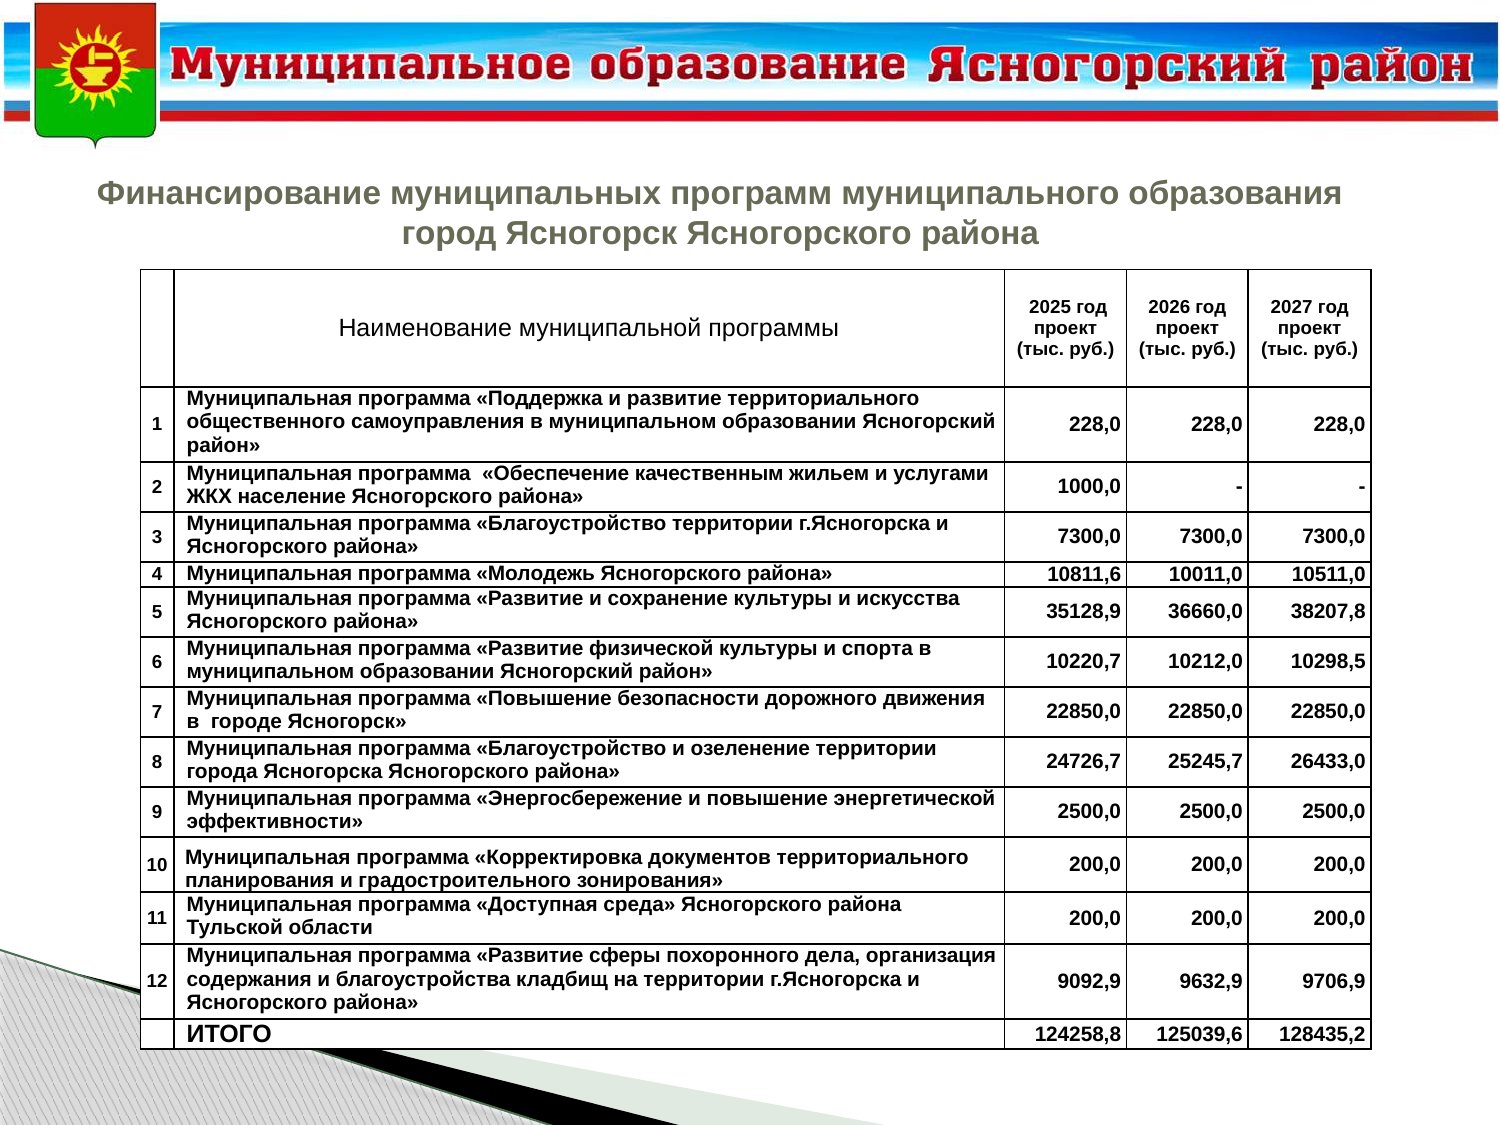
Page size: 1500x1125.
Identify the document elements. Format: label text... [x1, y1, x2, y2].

table_cell Муниципальная программа «Развитие сферы похоронного дела, организация содержания и благоустройства кладбищ на территории г.Ясногорска и Ясногорского района» [175, 945, 1004, 1018]
table_cell 128435,2 [1249, 1020, 1370, 1048]
table_cell 2 [141, 463, 173, 511]
picture [0, 0, 1500, 153]
table_cell 24726,7 [1005, 738, 1126, 786]
table_cell 2500,0 [1249, 788, 1370, 836]
table_cell 228,0 [1249, 388, 1370, 461]
table_cell 4 [141, 563, 173, 586]
table_cell 124258,8 [1005, 1020, 1126, 1048]
table_cell 22850,0 [1127, 688, 1247, 736]
table_cell 2500,0 [1005, 788, 1126, 836]
table_cell 9706,9 [1249, 945, 1370, 1018]
table_cell 200,0 [1127, 893, 1247, 943]
table_cell Муниципальная программа «Благоустройство территории г.Ясногорска и Ясногорского района» [175, 513, 1004, 561]
table_cell 7 [141, 688, 173, 736]
table_cell Муниципальная программа «Развитие и сохранение культуры и искусства Ясногорского района» [175, 588, 1004, 636]
table_cell 6 [141, 638, 173, 686]
table_cell 10811,6 [1005, 563, 1126, 586]
table_cell 200,0 [1005, 893, 1126, 943]
table_cell [141, 1020, 173, 1048]
table_cell 1000,0 [1005, 463, 1126, 511]
table_cell 10011,0 [1127, 563, 1247, 586]
table_cell Муниципальная программа «Корректировка документов территориального планирования и градостроительного зонирования» [175, 838, 1004, 891]
table_cell 35128,9 [1005, 588, 1126, 636]
table_cell 22850,0 [1005, 688, 1126, 736]
table_cell 10 [141, 838, 173, 891]
table_cell 200,0 [1249, 838, 1370, 891]
table_cell 22850,0 [1249, 688, 1370, 736]
table_cell 7300,0 [1005, 513, 1126, 561]
table_cell 36660,0 [1127, 588, 1247, 636]
table_cell Муниципальная программа «Доступная среда» Ясногорского района Тульской области [175, 893, 1004, 943]
table_cell 26433,0 [1249, 738, 1370, 786]
table_cell 125039,6 [1127, 1020, 1247, 1048]
table_cell 9092,9 [1005, 945, 1126, 1018]
table_cell 200,0 [1127, 838, 1247, 891]
table_cell 10298,5 [1249, 638, 1370, 686]
title Финансирование муниципальных программ муниципального образования город Ясногорск Ясногорского района [35, 164, 1407, 270]
table_cell Муниципальная программа «Энергосбережение и повышение энергетической эффективности» [175, 788, 1004, 836]
table_cell - [1127, 463, 1247, 511]
table_cell 8 [141, 738, 173, 786]
table_cell 2500,0 [1127, 788, 1247, 836]
table_cell 9632,9 [1127, 945, 1247, 1018]
table_cell 12 [141, 945, 173, 1018]
table_cell 228,0 [1005, 388, 1126, 461]
table_cell 5 [141, 588, 173, 636]
table_header [141, 270, 173, 386]
table_cell 200,0 [1005, 838, 1126, 891]
table_cell 1 [141, 388, 173, 461]
table_cell 38207,8 [1249, 588, 1370, 636]
table_header 2025 год проект (тыс. руб.) [1005, 270, 1126, 386]
table_cell ИТОГО [175, 1020, 1004, 1048]
table_cell 7300,0 [1127, 513, 1247, 561]
table_cell Муниципальная программа «Молодежь Ясногорского района» [175, 563, 1004, 586]
table_header Наименование муниципальной программы [175, 270, 1004, 386]
table_cell 9 [141, 788, 173, 836]
table_cell 25245,7 [1127, 738, 1247, 786]
table_cell 7300,0 [1249, 513, 1370, 561]
table_cell 3 [141, 513, 173, 561]
table_header 2026 год проект (тыс. руб.) [1127, 270, 1247, 386]
table_cell - [1249, 463, 1370, 511]
table_cell Муниципальная программа «Благоустройство и озеленение территории города Ясногорска Ясногорского района» [175, 738, 1004, 786]
table_header 2027 год проект (тыс. руб.) [1249, 270, 1370, 386]
table_cell Муниципальная программа «Обеспечение качественным жильем и услугами ЖКХ население Ясногорского района» [175, 463, 1004, 511]
table_cell 228,0 [1127, 388, 1247, 461]
table_cell Муниципальная программа «Развитие физической культуры и спорта в муниципальном образовании Ясногорский район» [175, 638, 1004, 686]
table_cell 11 [141, 893, 173, 943]
table_cell Муниципальная программа «Повышение безопасности дорожного движения в городе Ясногорск» [175, 688, 1004, 736]
table_cell 10220,7 [1005, 638, 1126, 686]
table_cell 200,0 [1249, 893, 1370, 943]
table_cell 10212,0 [1127, 638, 1247, 686]
table_cell 10511,0 [1249, 563, 1370, 586]
table_cell Муниципальная программа «Поддержка и развитие территориального общественного самоуправления в муниципальном образовании Ясногорский район» [175, 388, 1004, 461]
